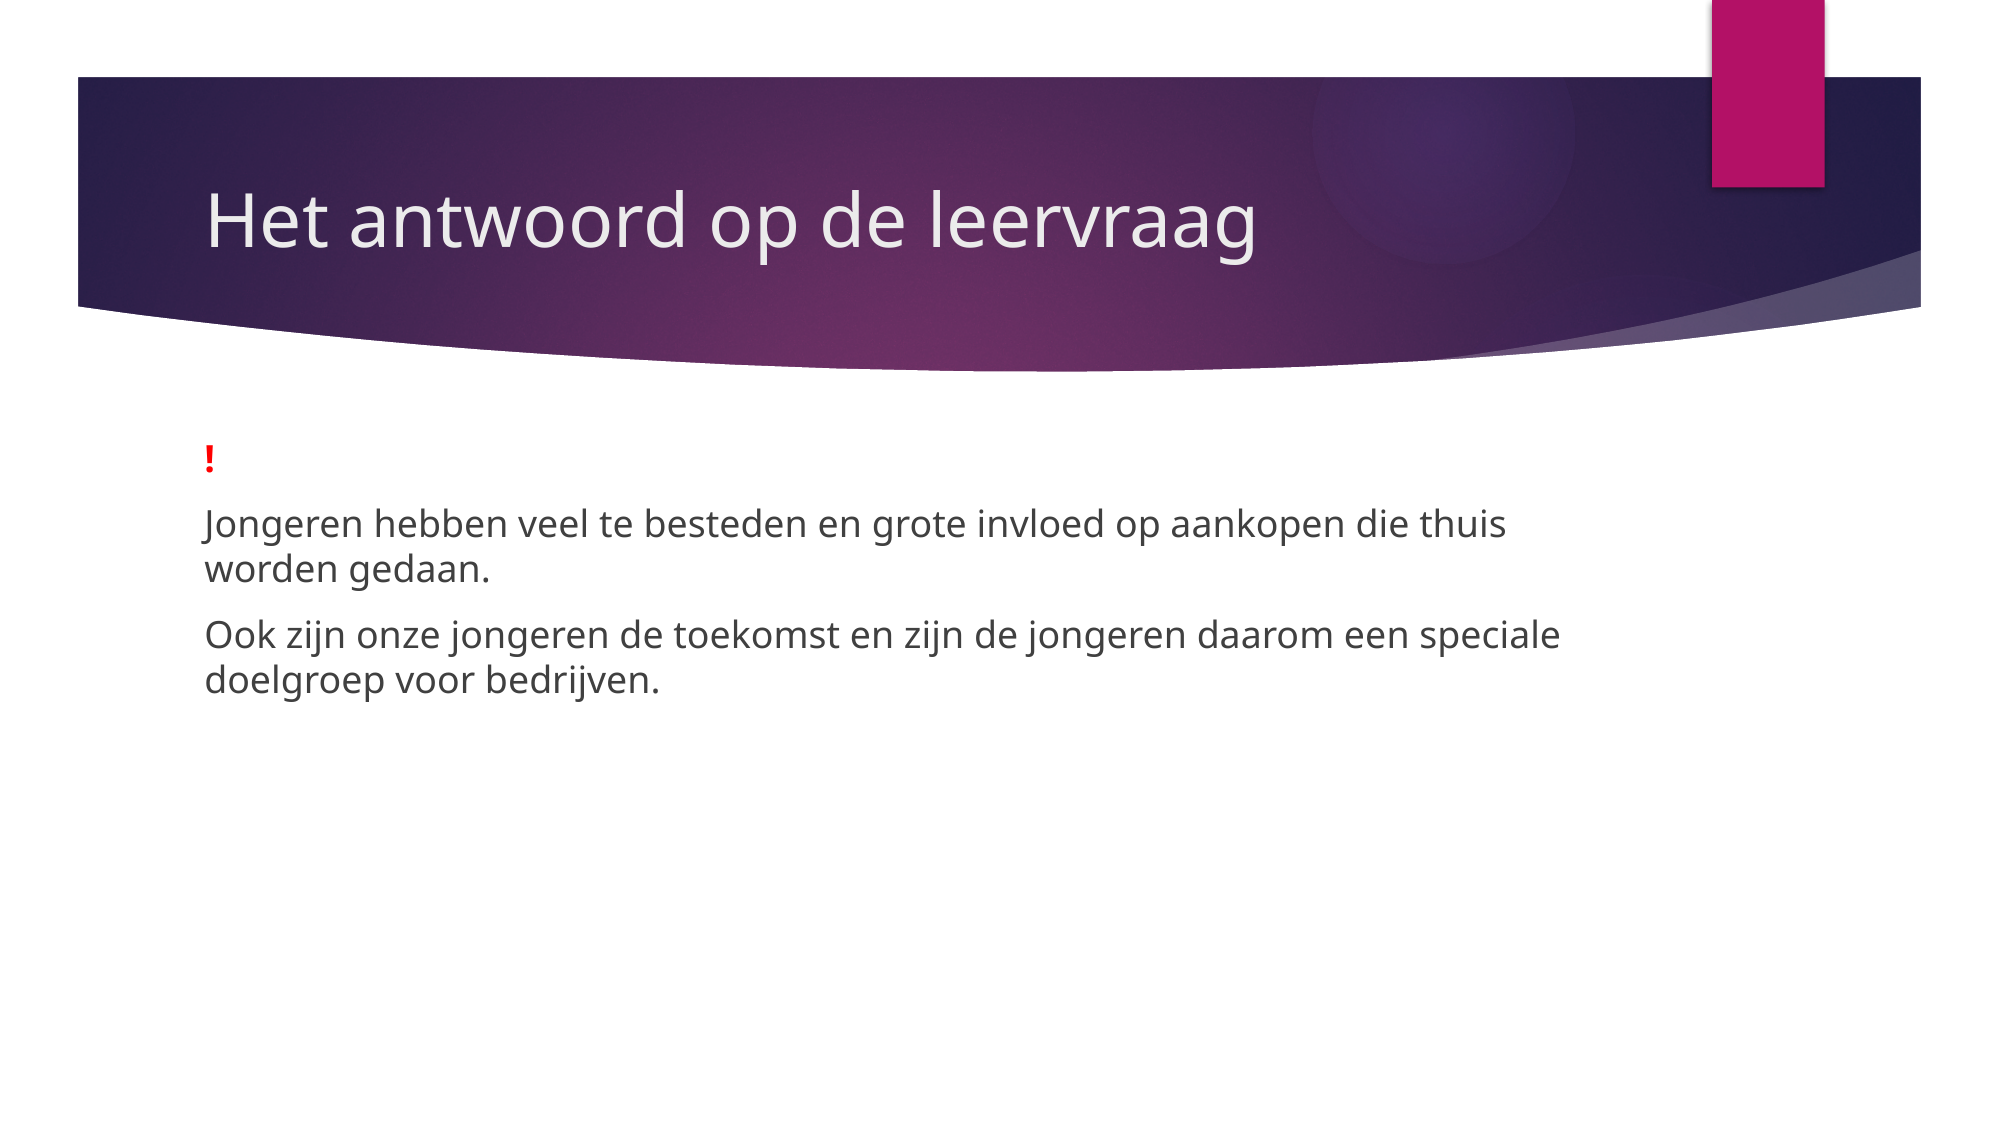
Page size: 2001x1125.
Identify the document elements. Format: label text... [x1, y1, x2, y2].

list ! Jongeren hebben veel te besteden en grote invloed op aankopen die thuis worden gedaan. Ook zijn onze jongeren de toekomst en zijn de jongeren daarom een speciale doelgroep voor bedrijven. [189, 427, 1638, 988]
title Het antwoord op de leervraag [189, 159, 1627, 276]
